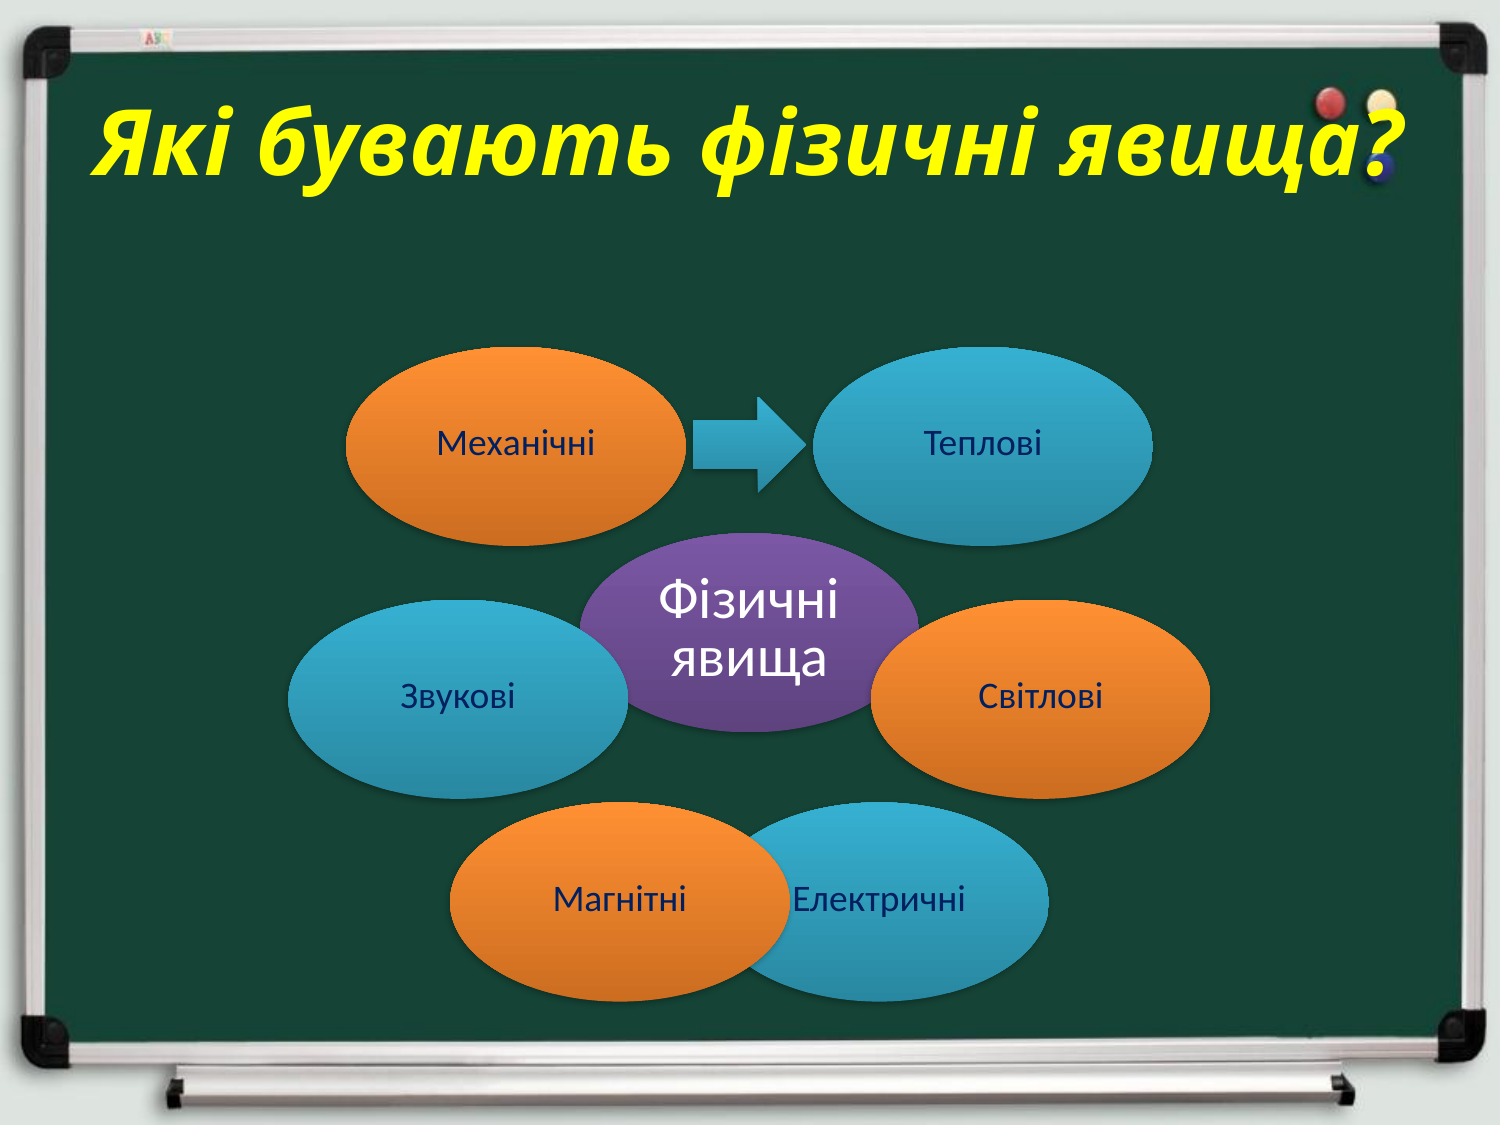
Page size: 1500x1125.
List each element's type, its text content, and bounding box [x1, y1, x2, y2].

picture [0, 0, 1500, 1125]
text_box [70, 234, 1429, 1032]
title Які бувають фізичні явища? [74, 44, 1426, 232]
